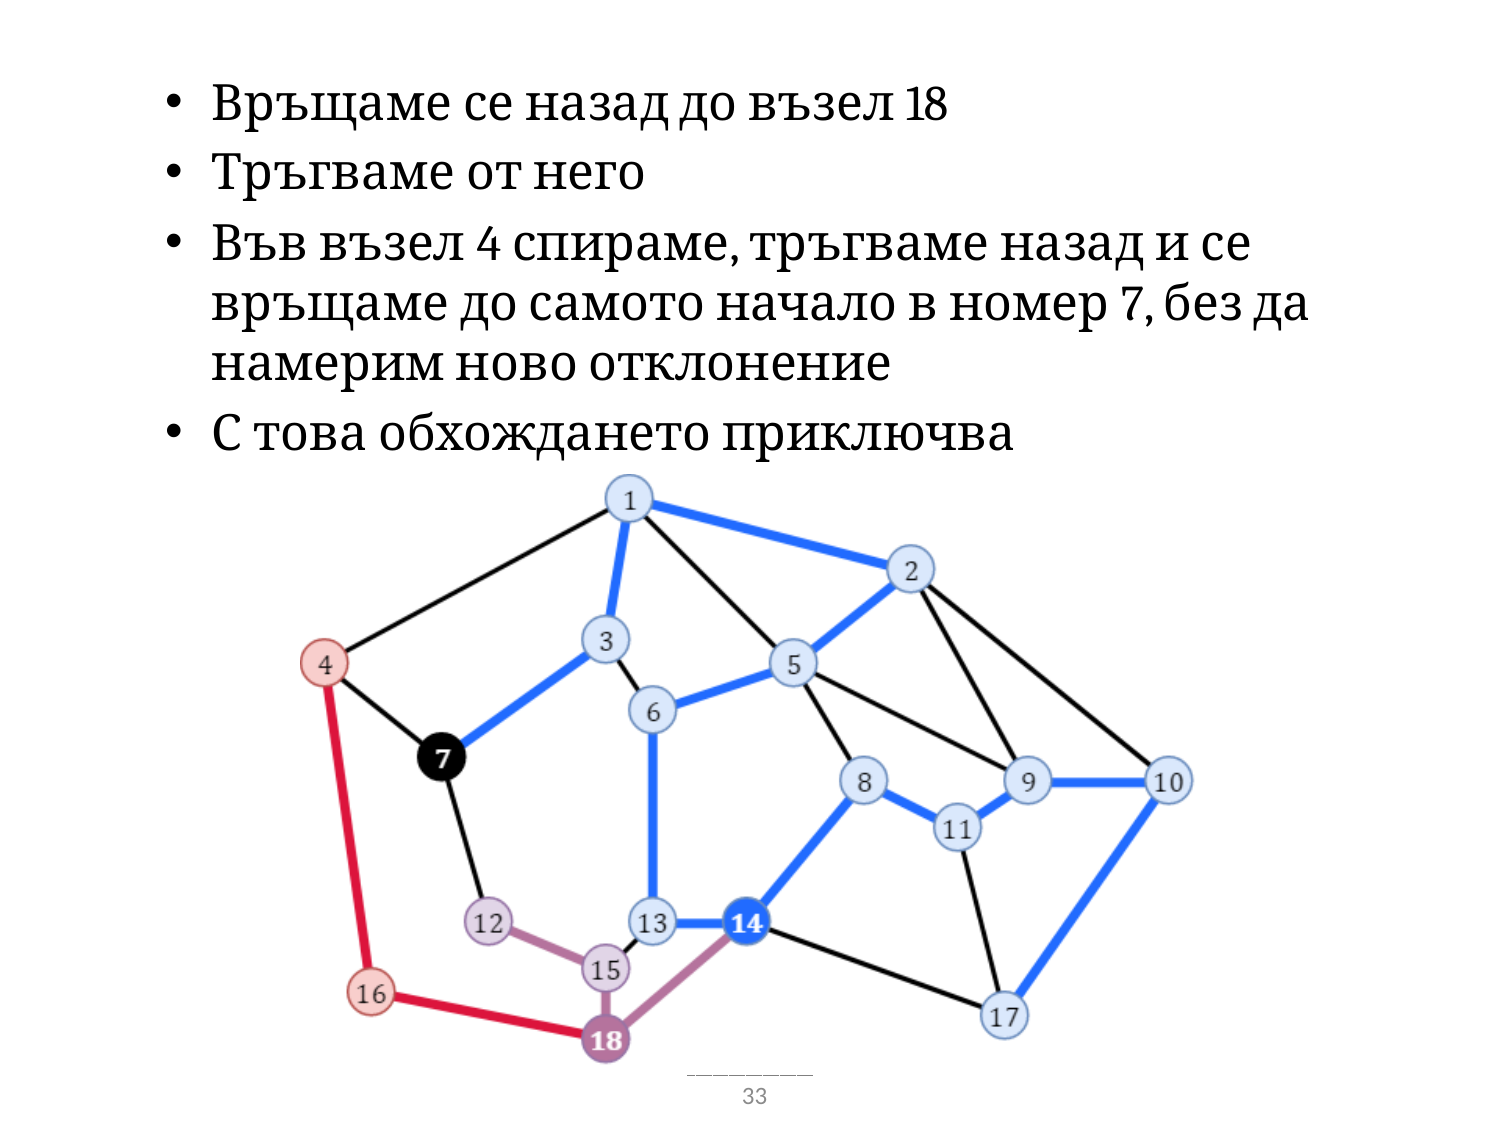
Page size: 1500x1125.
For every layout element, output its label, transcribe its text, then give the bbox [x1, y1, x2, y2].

slide_number 33 [579, 1074, 930, 1125]
picture [299, 474, 1196, 1066]
